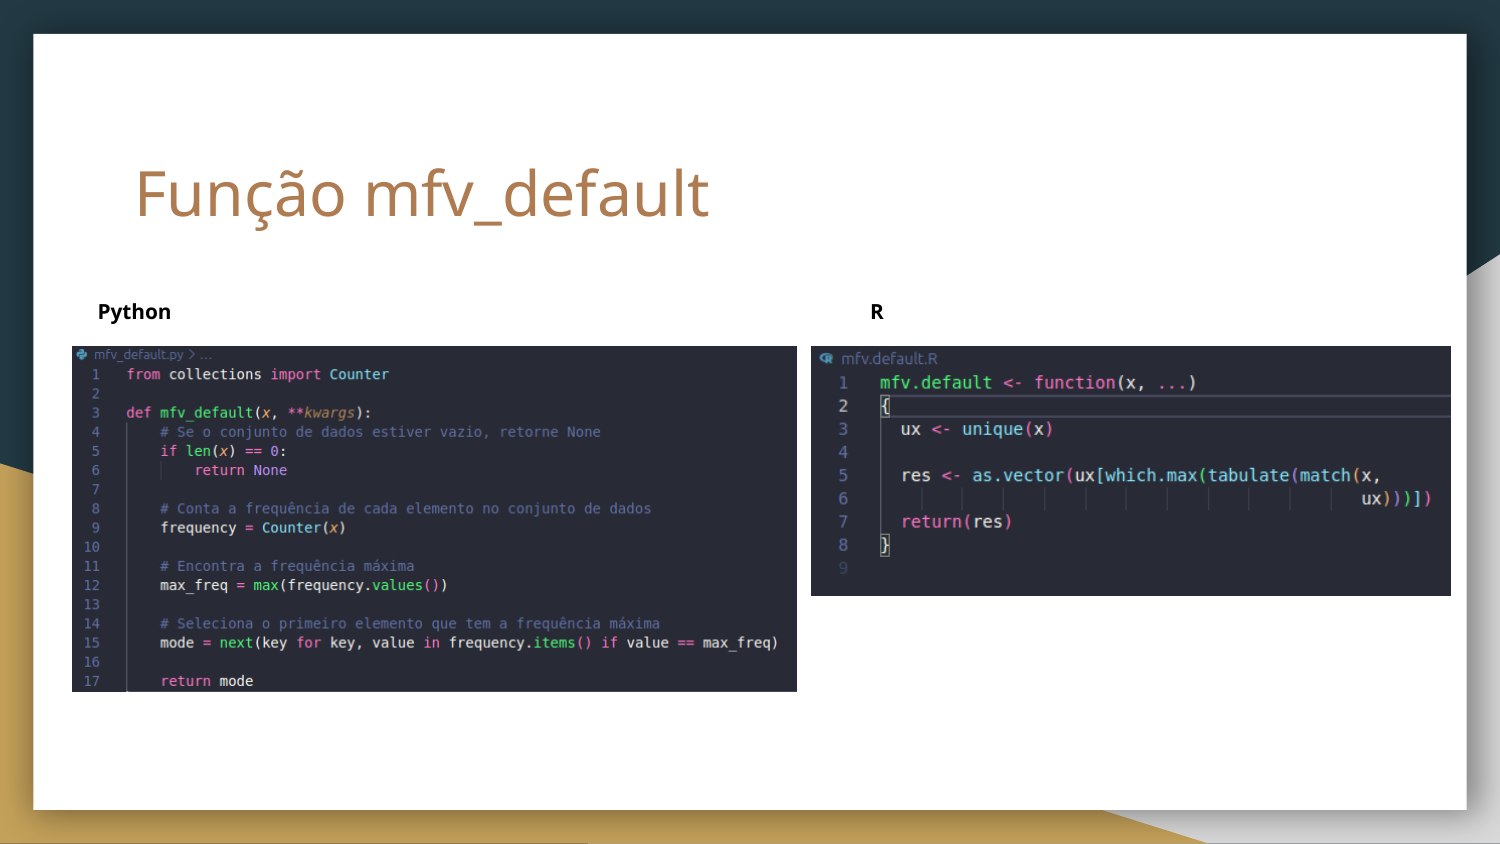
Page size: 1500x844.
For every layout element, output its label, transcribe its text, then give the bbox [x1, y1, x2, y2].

picture [811, 346, 1451, 596]
title Função mfv_default [134, 138, 1366, 296]
list Python [97, 270, 239, 334]
list R [870, 270, 1011, 334]
picture [72, 346, 797, 692]
